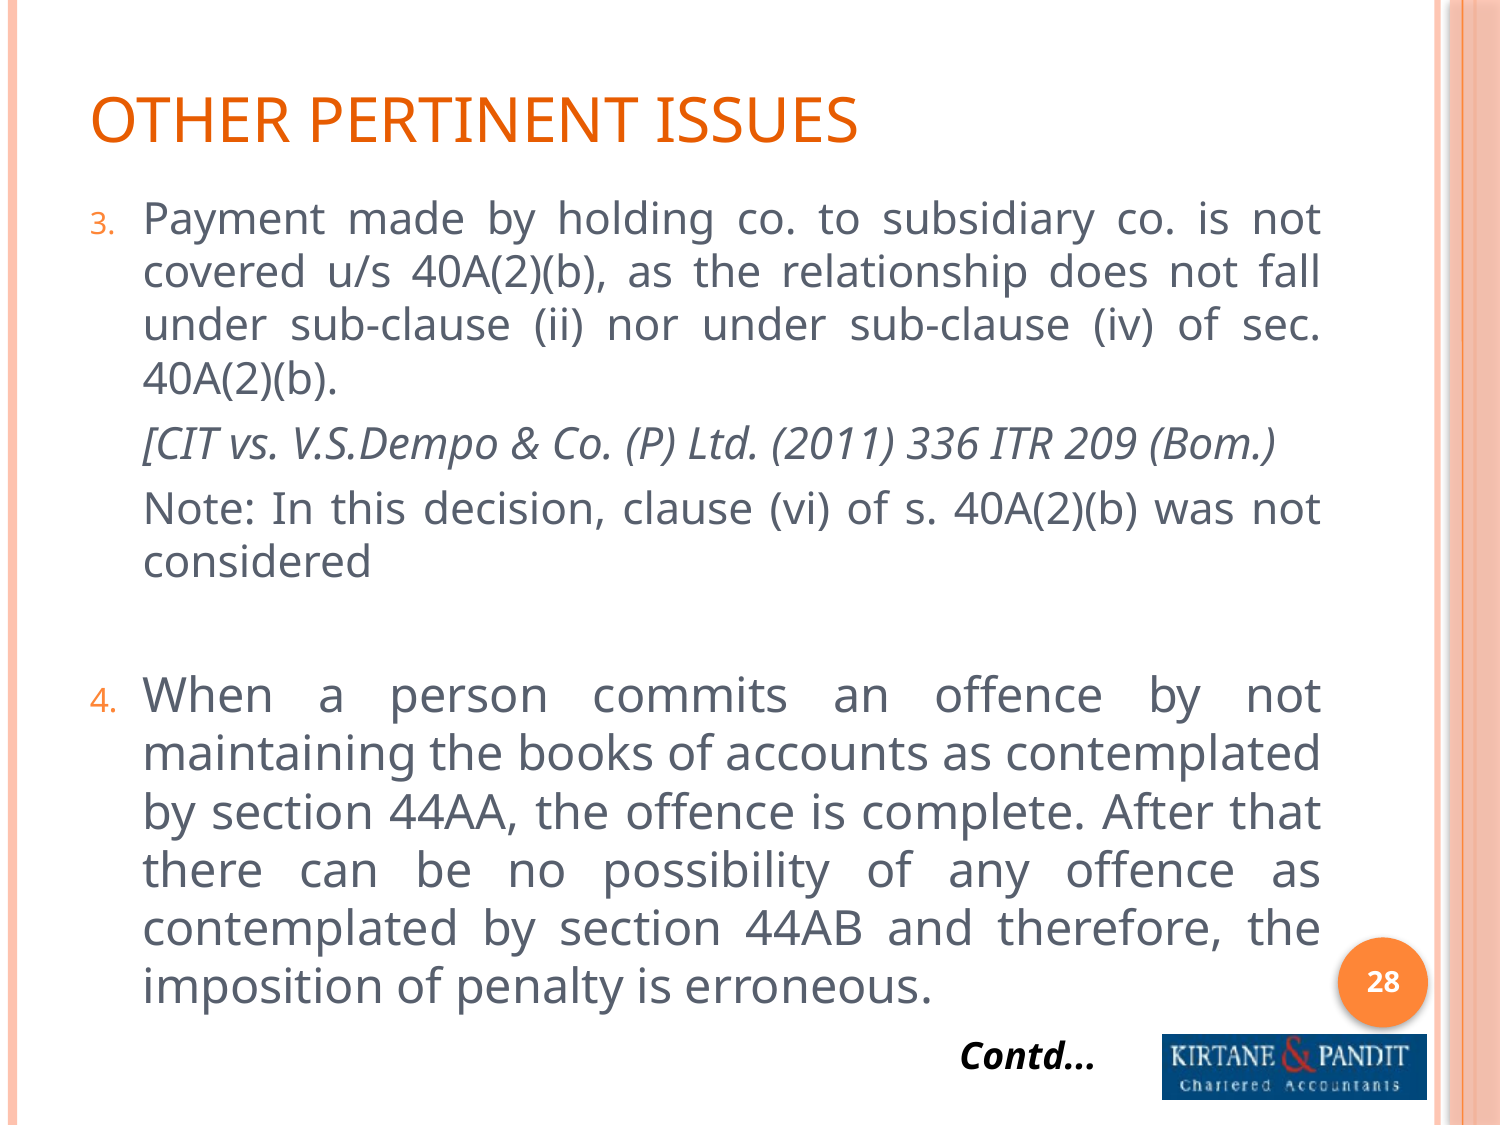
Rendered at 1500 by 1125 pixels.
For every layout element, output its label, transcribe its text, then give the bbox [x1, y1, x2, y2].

slide_number 28 [1333, 940, 1434, 1027]
picture [1162, 1034, 1427, 1100]
text_box Contd... [837, 1024, 1138, 1085]
list Payment made by holding co. to subsidiary co. is not covered u/s 40A(2)(b), as the relationship does not fall under sub-clause (ii) nor under sub-clause (iv) of sec. 40A(2)(b). [CIT vs. V.S.Dempo & Co. (P) Ltd. (2011) 336 ITR 209 (Bom.) Note: In this decision, clause (vi) of s. 40A(2)(b) was not considered When a person commits an offence by not maintaining the books of accounts as contemplated by section 44AA, the offence is complete. After that there can be no possibility of any offence as contemplated by section 44AB and therefore, the imposition of penalty is erroneous. [75, 112, 1338, 1025]
title Other Pertinent Issues [75, 45, 1300, 112]
footer [825, 950, 1425, 1098]
